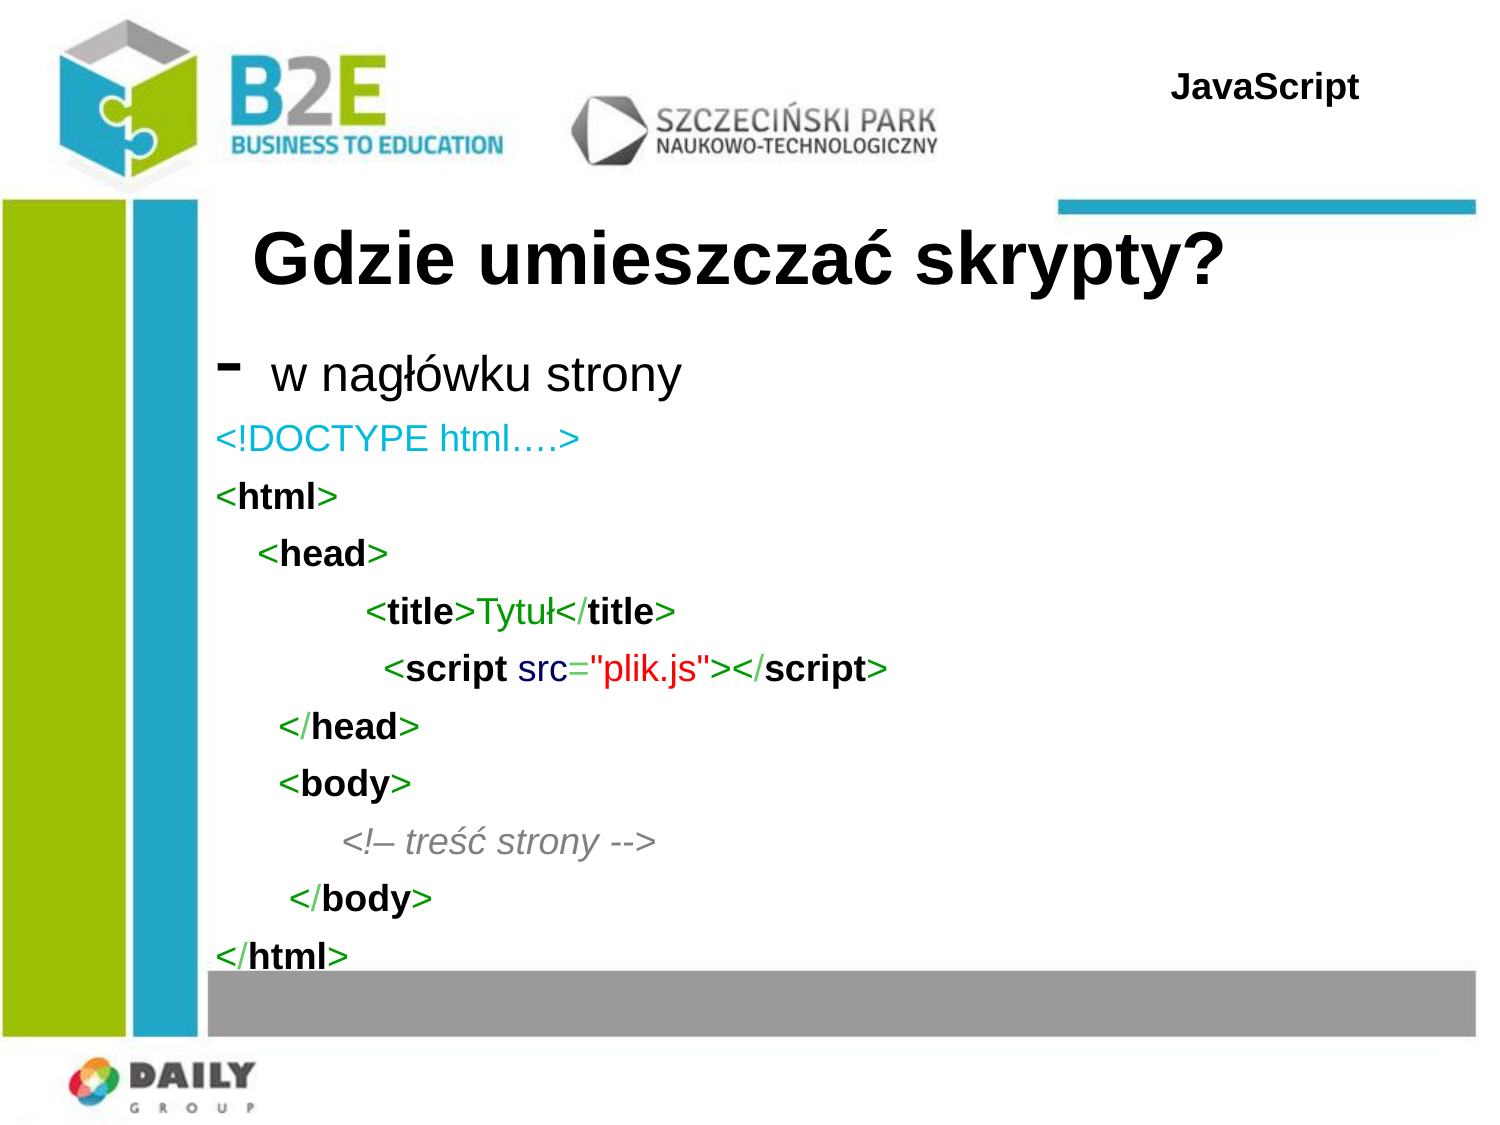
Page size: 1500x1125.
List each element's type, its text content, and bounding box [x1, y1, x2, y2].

picture [0, 0, 1500, 1125]
list w nagłówku strony <!DOCTYPE html….> <html> <head> <title>Tytuł</title> <script src="plik.js"></script> </head> <body> <!– treść strony --> </body> </html> [200, 326, 1473, 966]
text_box JavaScript [1155, 54, 1375, 115]
title Gdzie umieszczać skrypty? [200, 218, 1473, 315]
